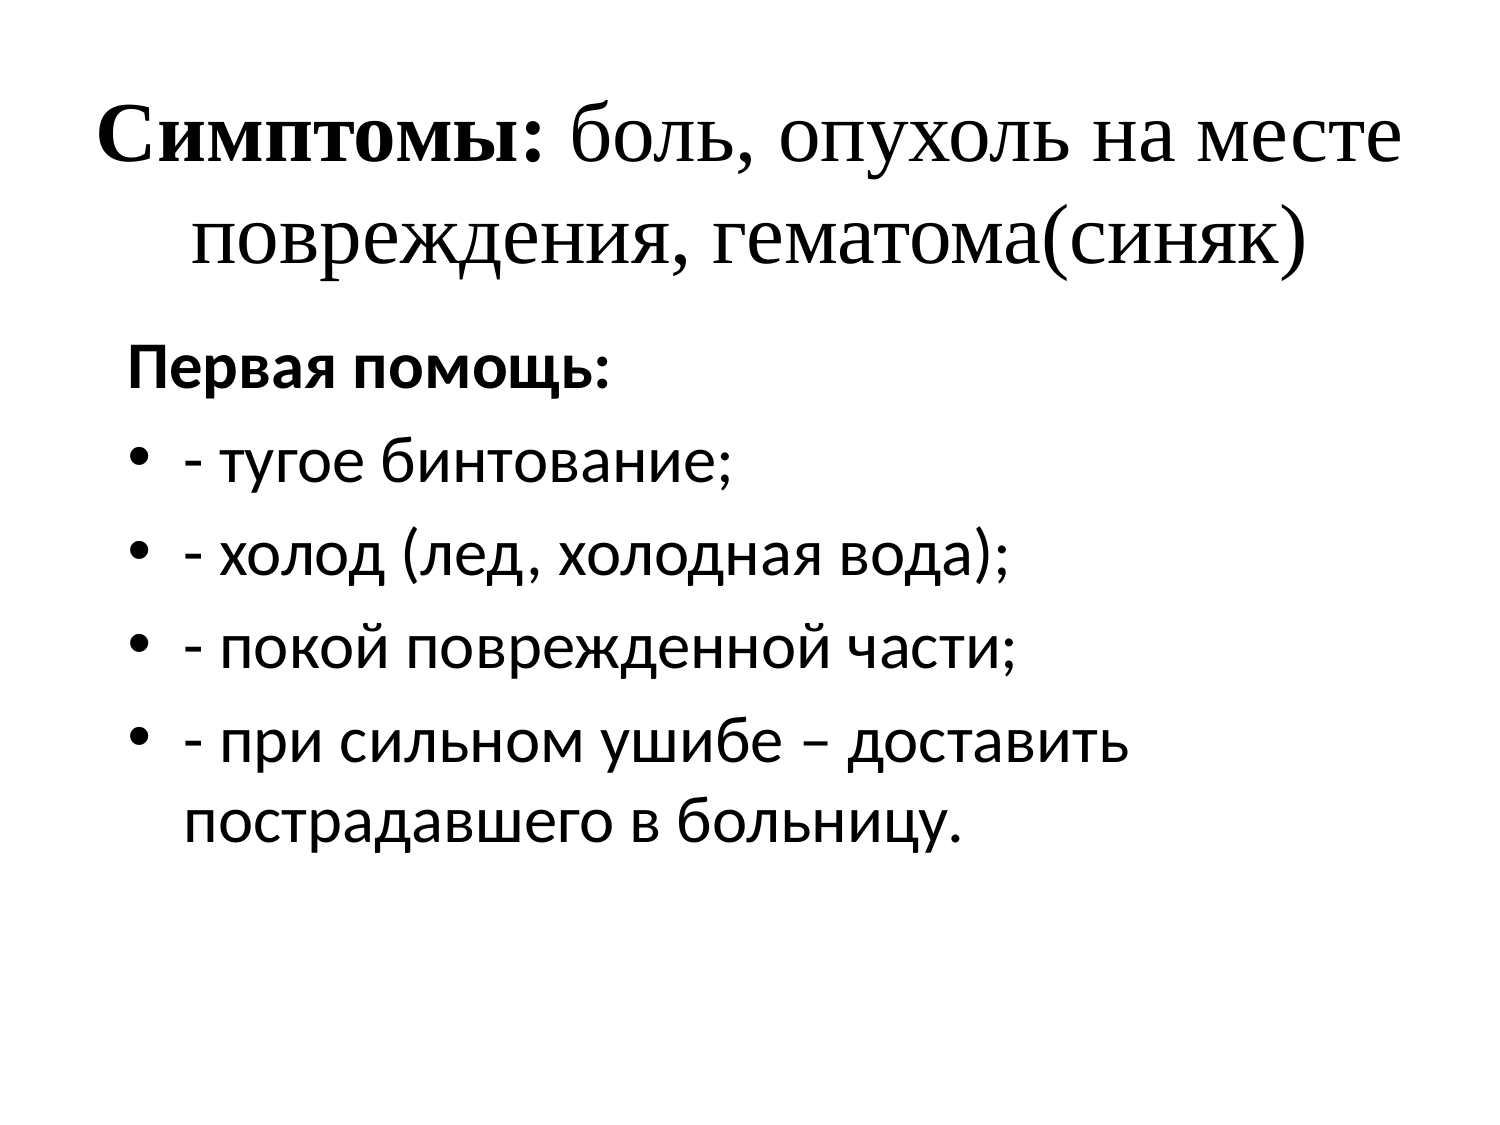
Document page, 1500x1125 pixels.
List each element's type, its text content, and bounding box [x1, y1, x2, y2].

list Первая помощь: - тугое бинтование; - холод (лед, холодная вода); - покой поврежденной части; - при сильном ушибе – доставить пострадавшего в больницу. [112, 314, 1375, 1059]
title Симптомы: боль, опухоль на месте повреждения, гематома(синяк) [75, 66, 1425, 291]
